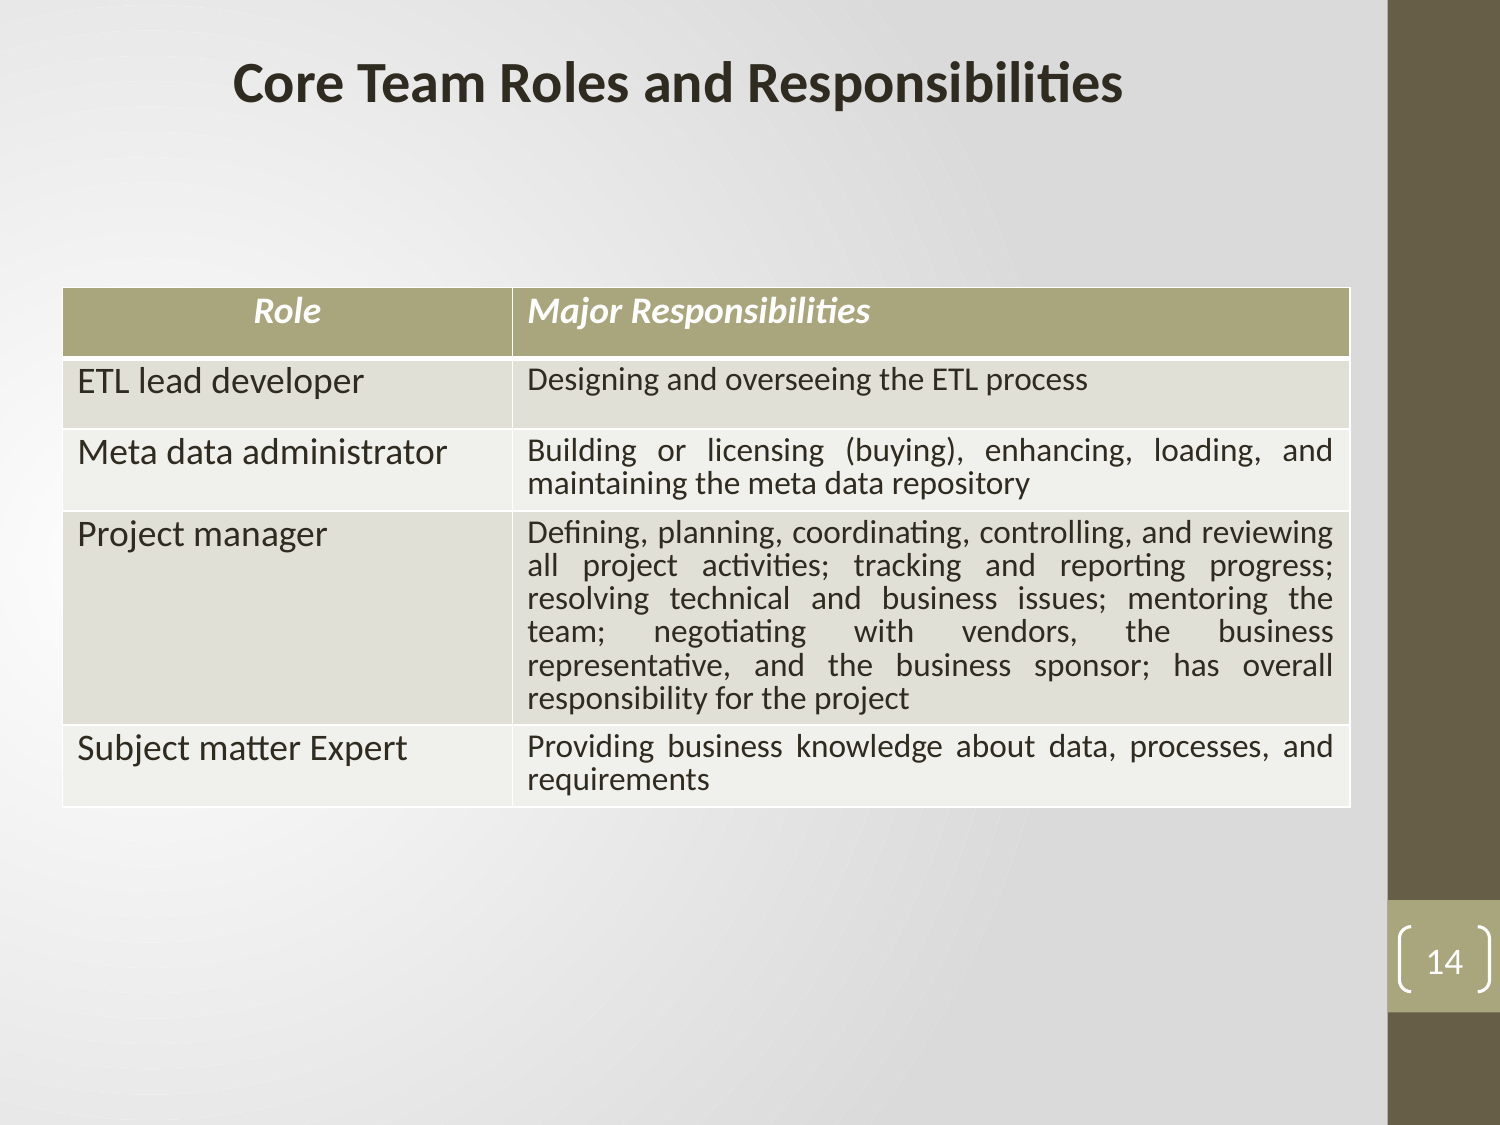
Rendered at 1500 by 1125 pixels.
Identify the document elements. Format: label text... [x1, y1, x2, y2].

table_cell Defining, planning, coordinating, controlling, and reviewing all project activities; tracking and reporting progress; resolving technical and business issues; mentoring the team; negotiating with vendors, the business representative, and the business sponsor; has overall responsibility for the project [513, 512, 1349, 724]
text_box Core Team Roles and Responsibilities [218, 36, 1139, 122]
table_header Major Responsibilities [513, 288, 1349, 356]
table_cell Building or licensing (buying), enhancing, loading, and maintaining the meta data repository [513, 430, 1349, 510]
slide_number 14 [1397, 925, 1492, 994]
table_header Role [63, 288, 512, 356]
table_cell Subject matter Expert [63, 726, 512, 806]
table_cell ETL lead developer [63, 361, 512, 428]
table_cell Providing business knowledge about data, processes, and requirements [513, 726, 1349, 806]
table_cell Project manager [63, 512, 512, 724]
table_cell Meta data administrator [63, 430, 512, 510]
table_cell Designing and overseeing the ETL process [513, 361, 1349, 428]
